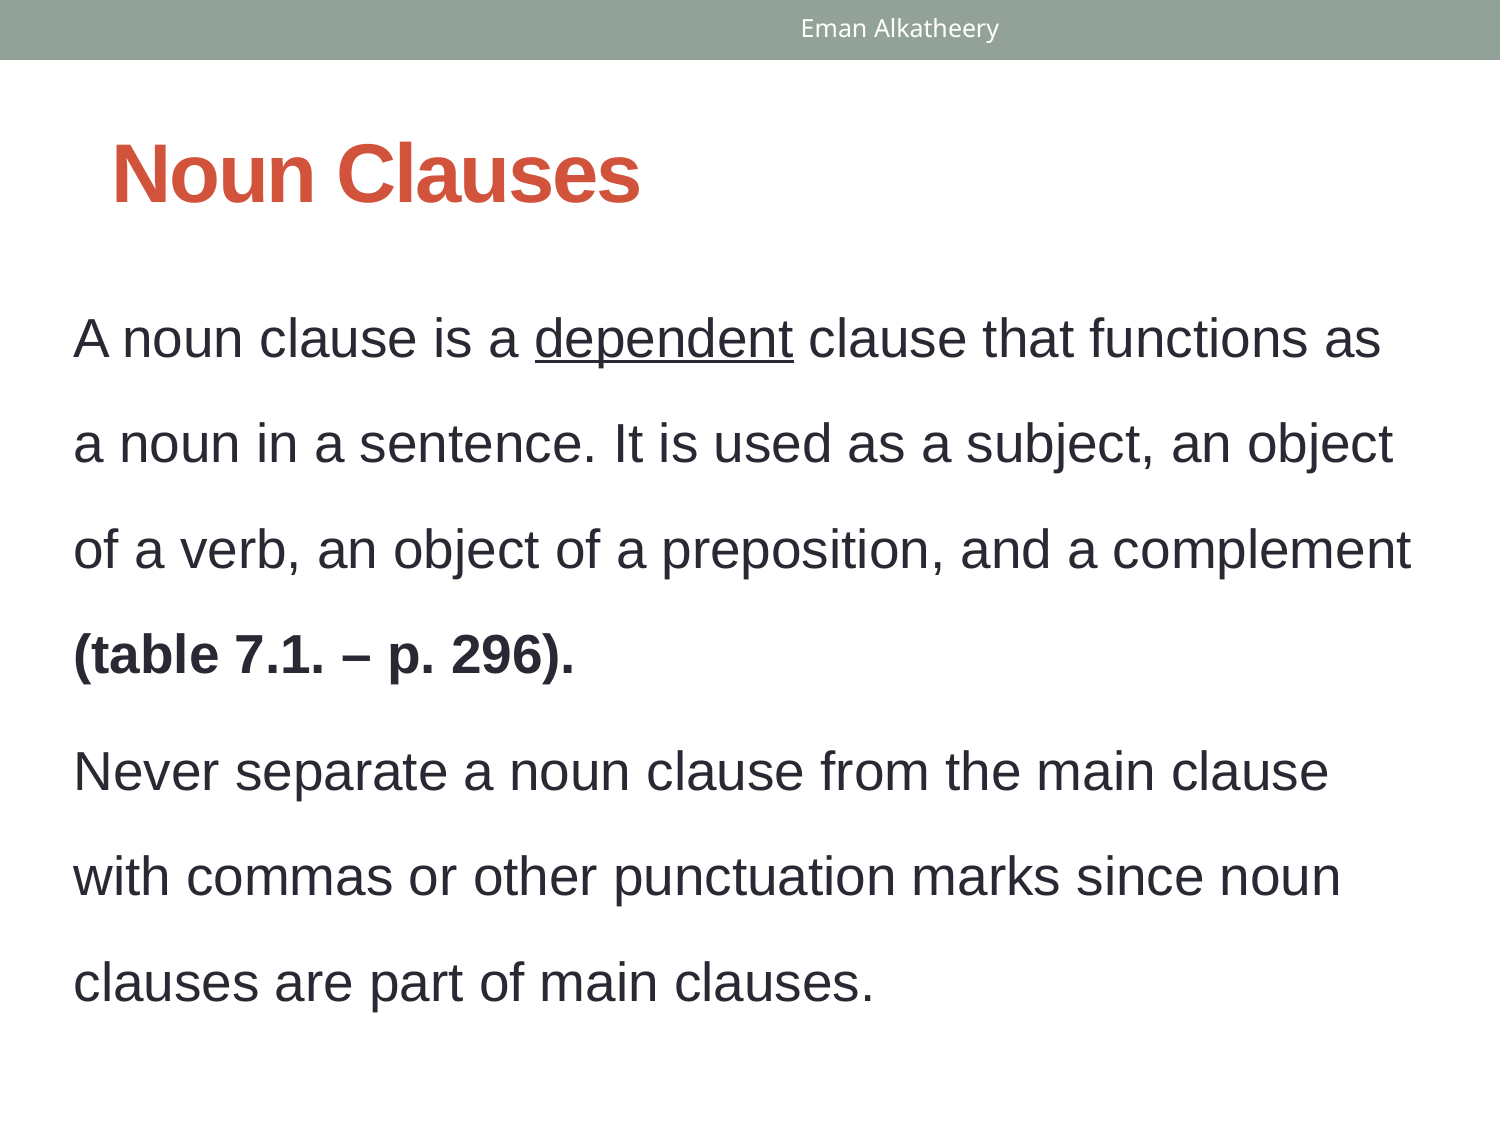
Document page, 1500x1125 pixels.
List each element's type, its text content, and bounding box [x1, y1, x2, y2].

list A noun clause is a dependent clause that functions as a noun in a sentence. It is used as a subject, an object of a verb, an object of a preposition, and a complement (table 7.1. – p. 296). Never separate a noun clause from the main clause with commas or other punctuation marks since noun clauses are part of main clauses. [58, 255, 1436, 1032]
title Noun Clauses [75, 87, 1425, 250]
footer Eman Alkatheery [562, 3, 1238, 57]
